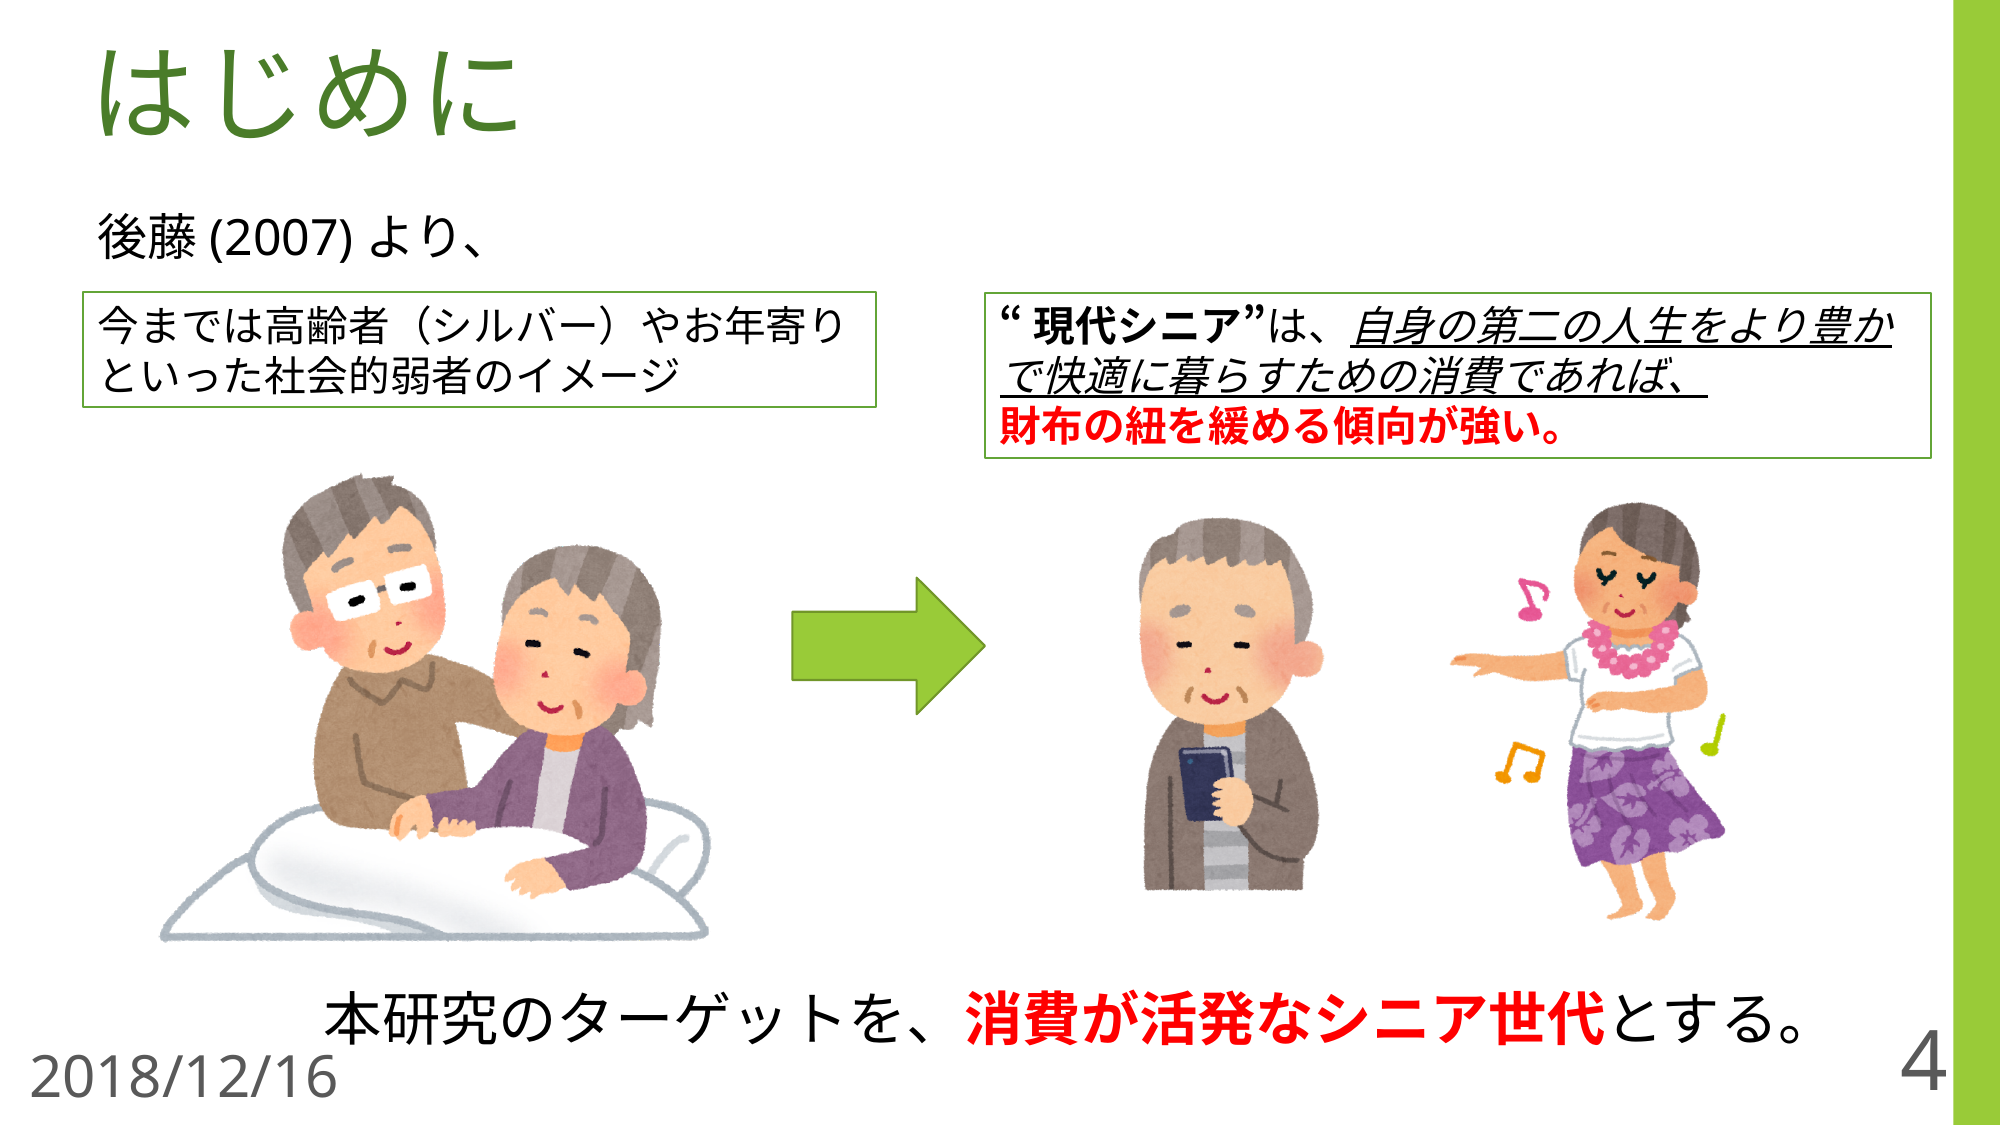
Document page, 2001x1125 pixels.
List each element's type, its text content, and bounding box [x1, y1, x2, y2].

slide_number 4 [1500, 1059, 1963, 1093]
text_box 後藤(2007)より、 [82, 251, 536, 273]
picture [1434, 488, 1770, 931]
text_box 今までは高齢者（シルバー）やお年寄りといった社会的弱者のイメージ [82, 291, 877, 408]
picture [150, 437, 736, 968]
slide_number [14, 1045, 397, 1103]
text_box 本研究のターゲットを、消費が活発なシニア世代とする。 [309, 974, 1964, 1059]
text_box [791, 576, 986, 716]
text_box “現代シニア”は、自身の第二の人生をより豊かで快適に暮らすための消費であれば、 財布の紐を緩める傾向が強い。 [984, 292, 1932, 459]
text_box はじめに [74, 33, 1800, 251]
picture [1084, 488, 1378, 906]
